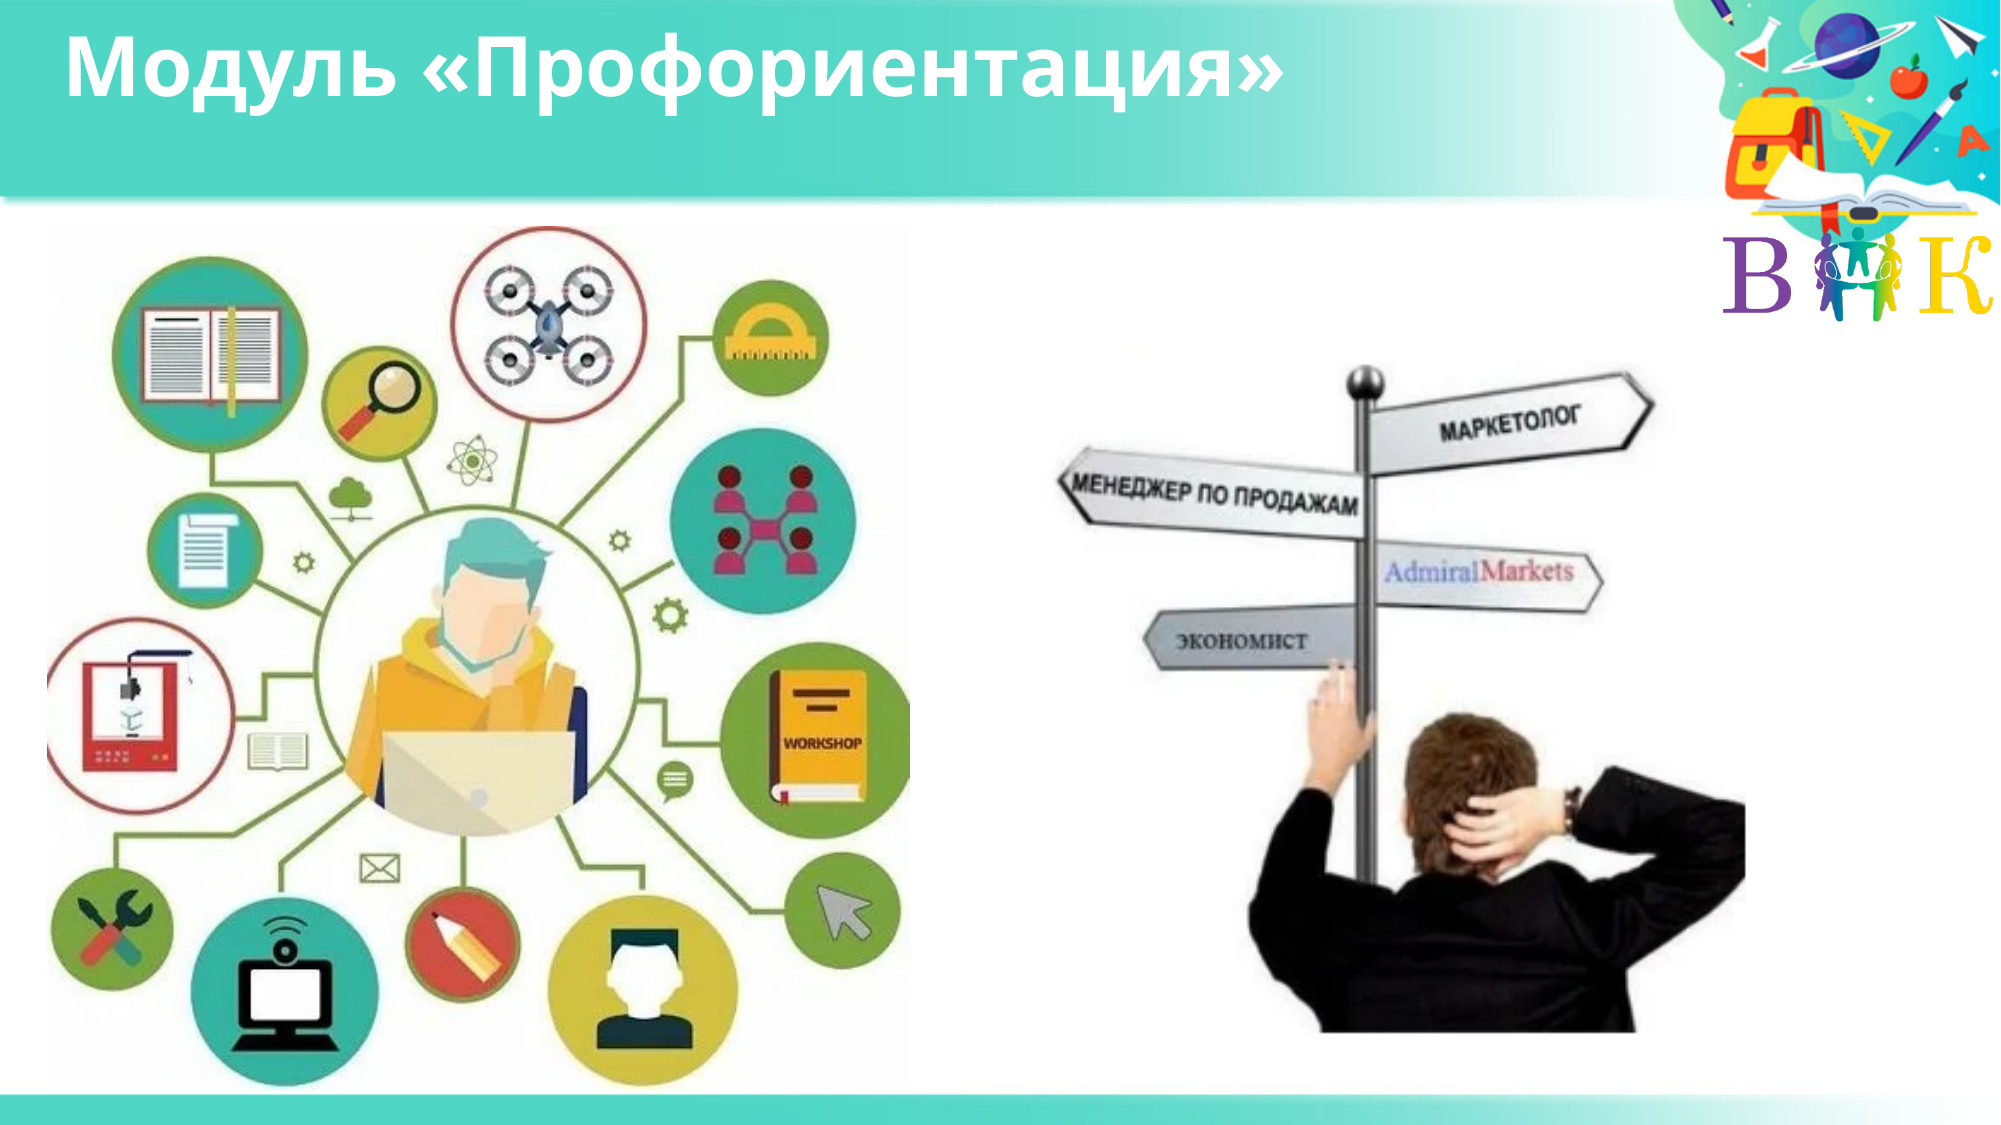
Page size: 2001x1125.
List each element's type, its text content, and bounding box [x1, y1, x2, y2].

picture [0, 0, 2001, 1125]
title Модуль «Профориентация» [47, 10, 1745, 228]
